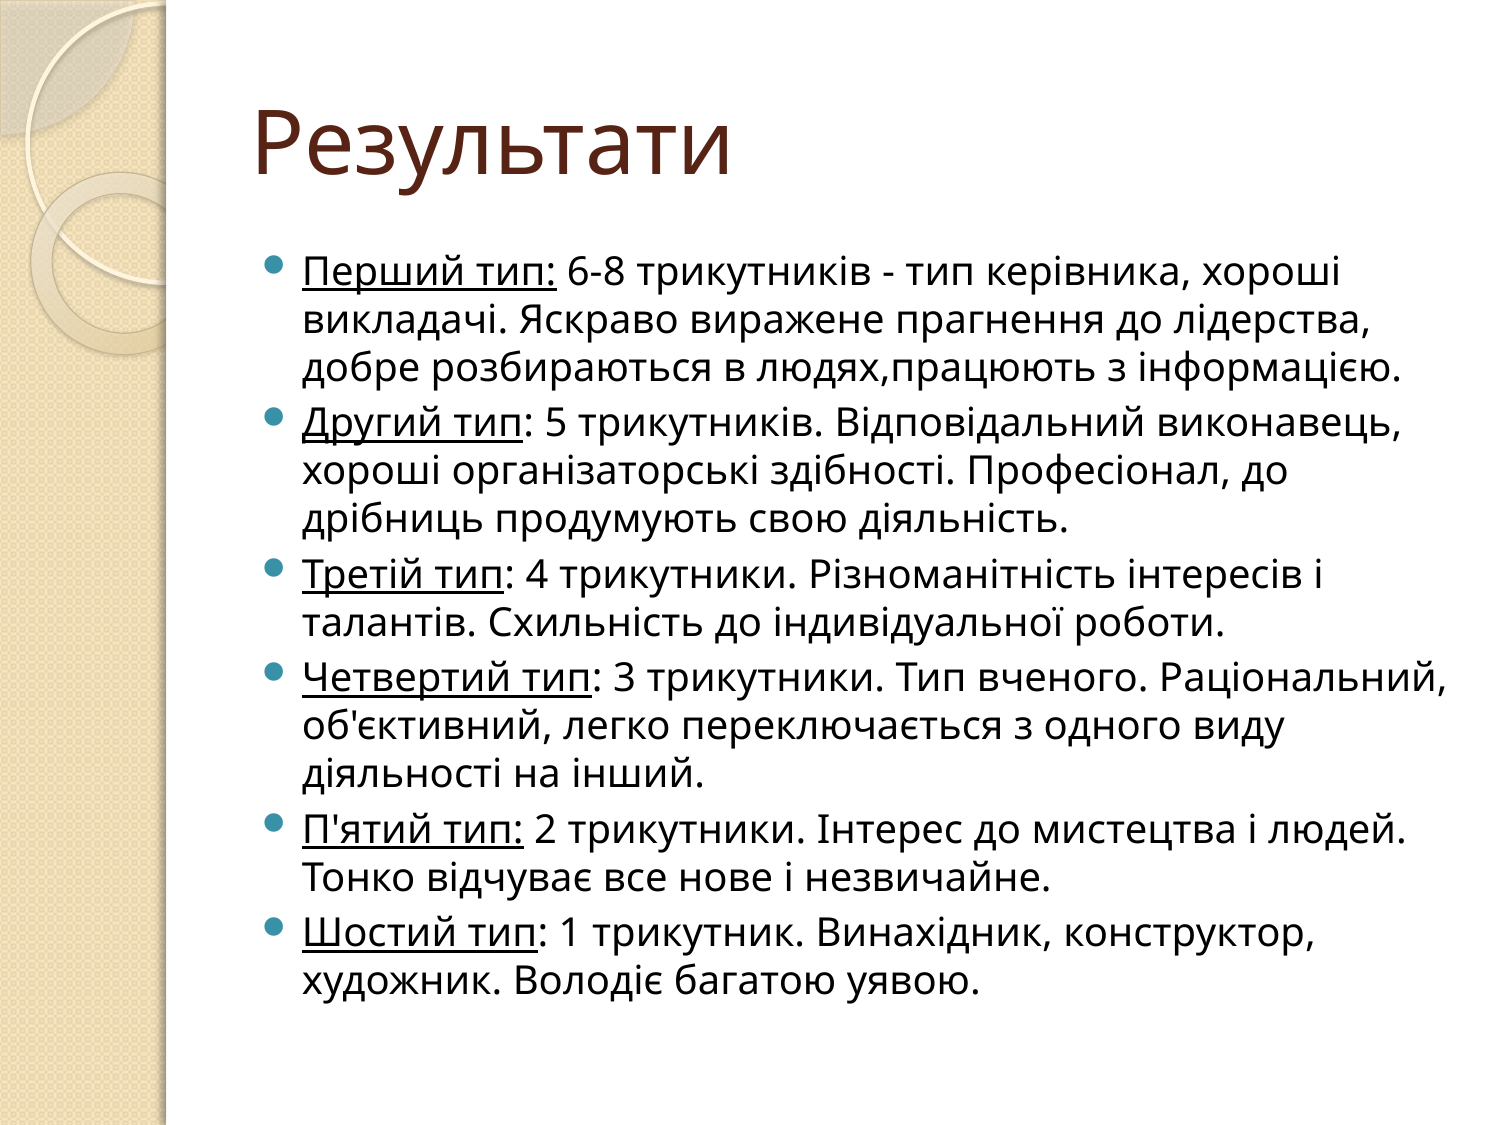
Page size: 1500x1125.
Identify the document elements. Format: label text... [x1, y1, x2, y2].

title Результати [235, 45, 1466, 233]
list Перший тип: 6-8 трикутників - тип керівника, хороші викладачі. Яскраво виражене прагнення до лідерства, добре розбираються в людях,працюють з інформацією. Другий тип: 5 трикутників. Відповідальний виконавець, хороші організаторські здібності. Професіонал, до дрібниць продумують свою діяльність. Третій тип: 4 трикутники. Різноманітність інтересів і талантів. Схильність до індивідуальної роботи. Четвертий тип: 3 трикутники. Тип вченого. Раціональний, об'єктивний, легко переключається з одного виду діяльності на інший. П'ятий тип: 2 трикутники. Інтерес до мистецтва і людей. Тонко відчуває все нове і незвичайне. Шостий тип: 1 трикутник. Винахідник, конструктор, художник. Володіє багатою уявою. [235, 237, 1466, 1026]
